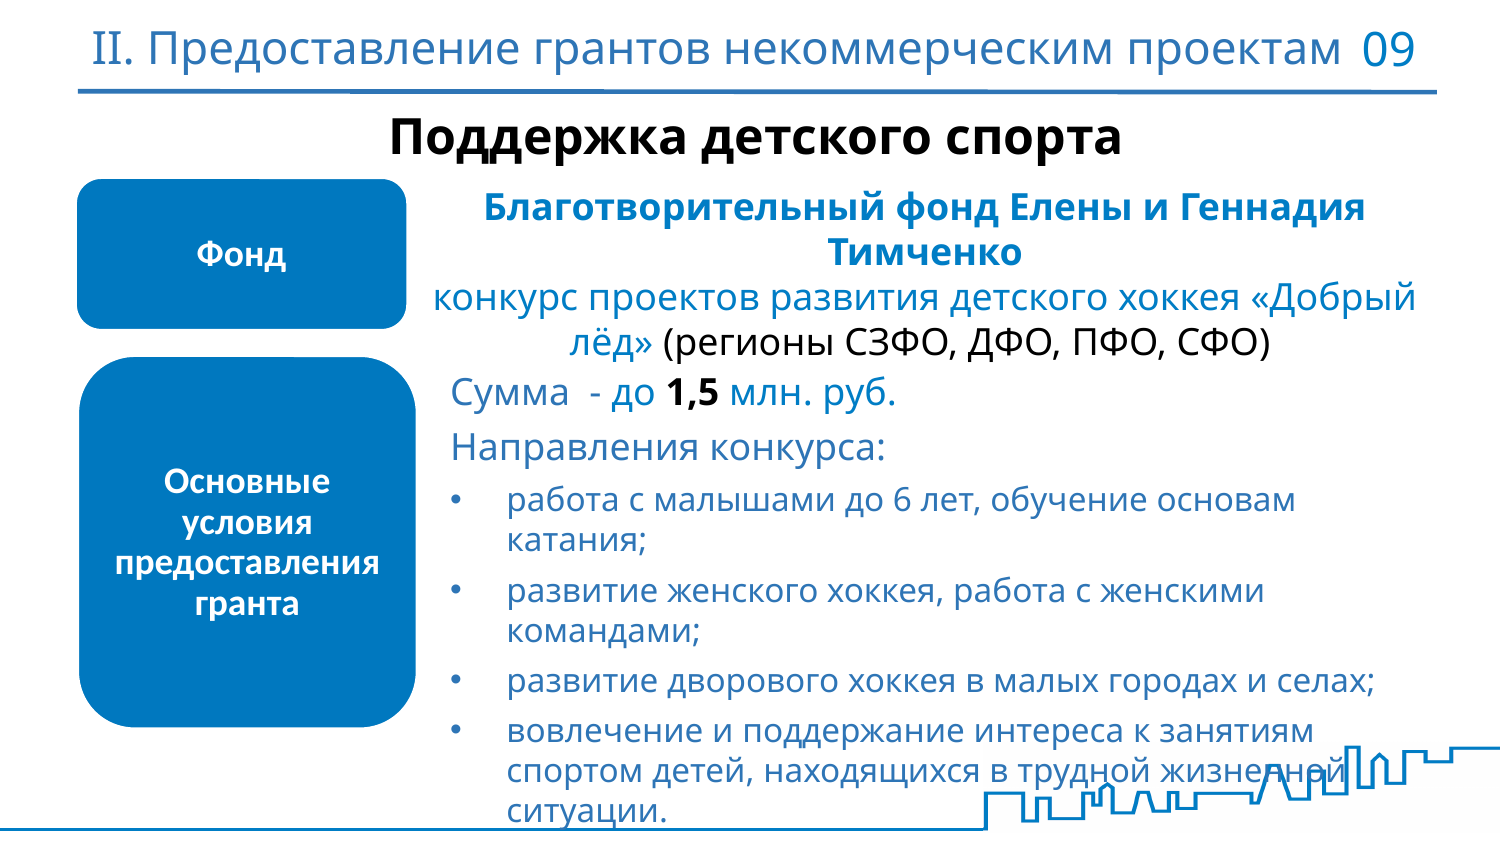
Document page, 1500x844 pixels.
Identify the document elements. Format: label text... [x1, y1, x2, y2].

picture [1436, 741, 1500, 833]
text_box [75, 177, 408, 330]
text_box Благотворительный фонд Елены и Геннадия Тимченко конкурс проектов развития детского хоккея «Добрый лёд» (регионы СЗФО, ДФО, ПФО, СФО) [410, 175, 1440, 371]
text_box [78, 355, 417, 729]
list 09 [1340, 17, 1437, 85]
text_box Сумма - до 1,5 млн. руб. Направления конкурса: работа с малышами до 6 лет, обучение основам катания; развитие женского хоккея, работа с женскими командами; развитие дворового хоккея в малых городах и селах; вовлечение и поддержание интереса к занятиям спортом детей, находящихся в трудной жизненной ситуации. [435, 360, 1436, 837]
title II. Предоставление грантов некоммерческим проектам [76, 16, 1373, 83]
text_box Поддержка детского спорта [65, 94, 1447, 174]
